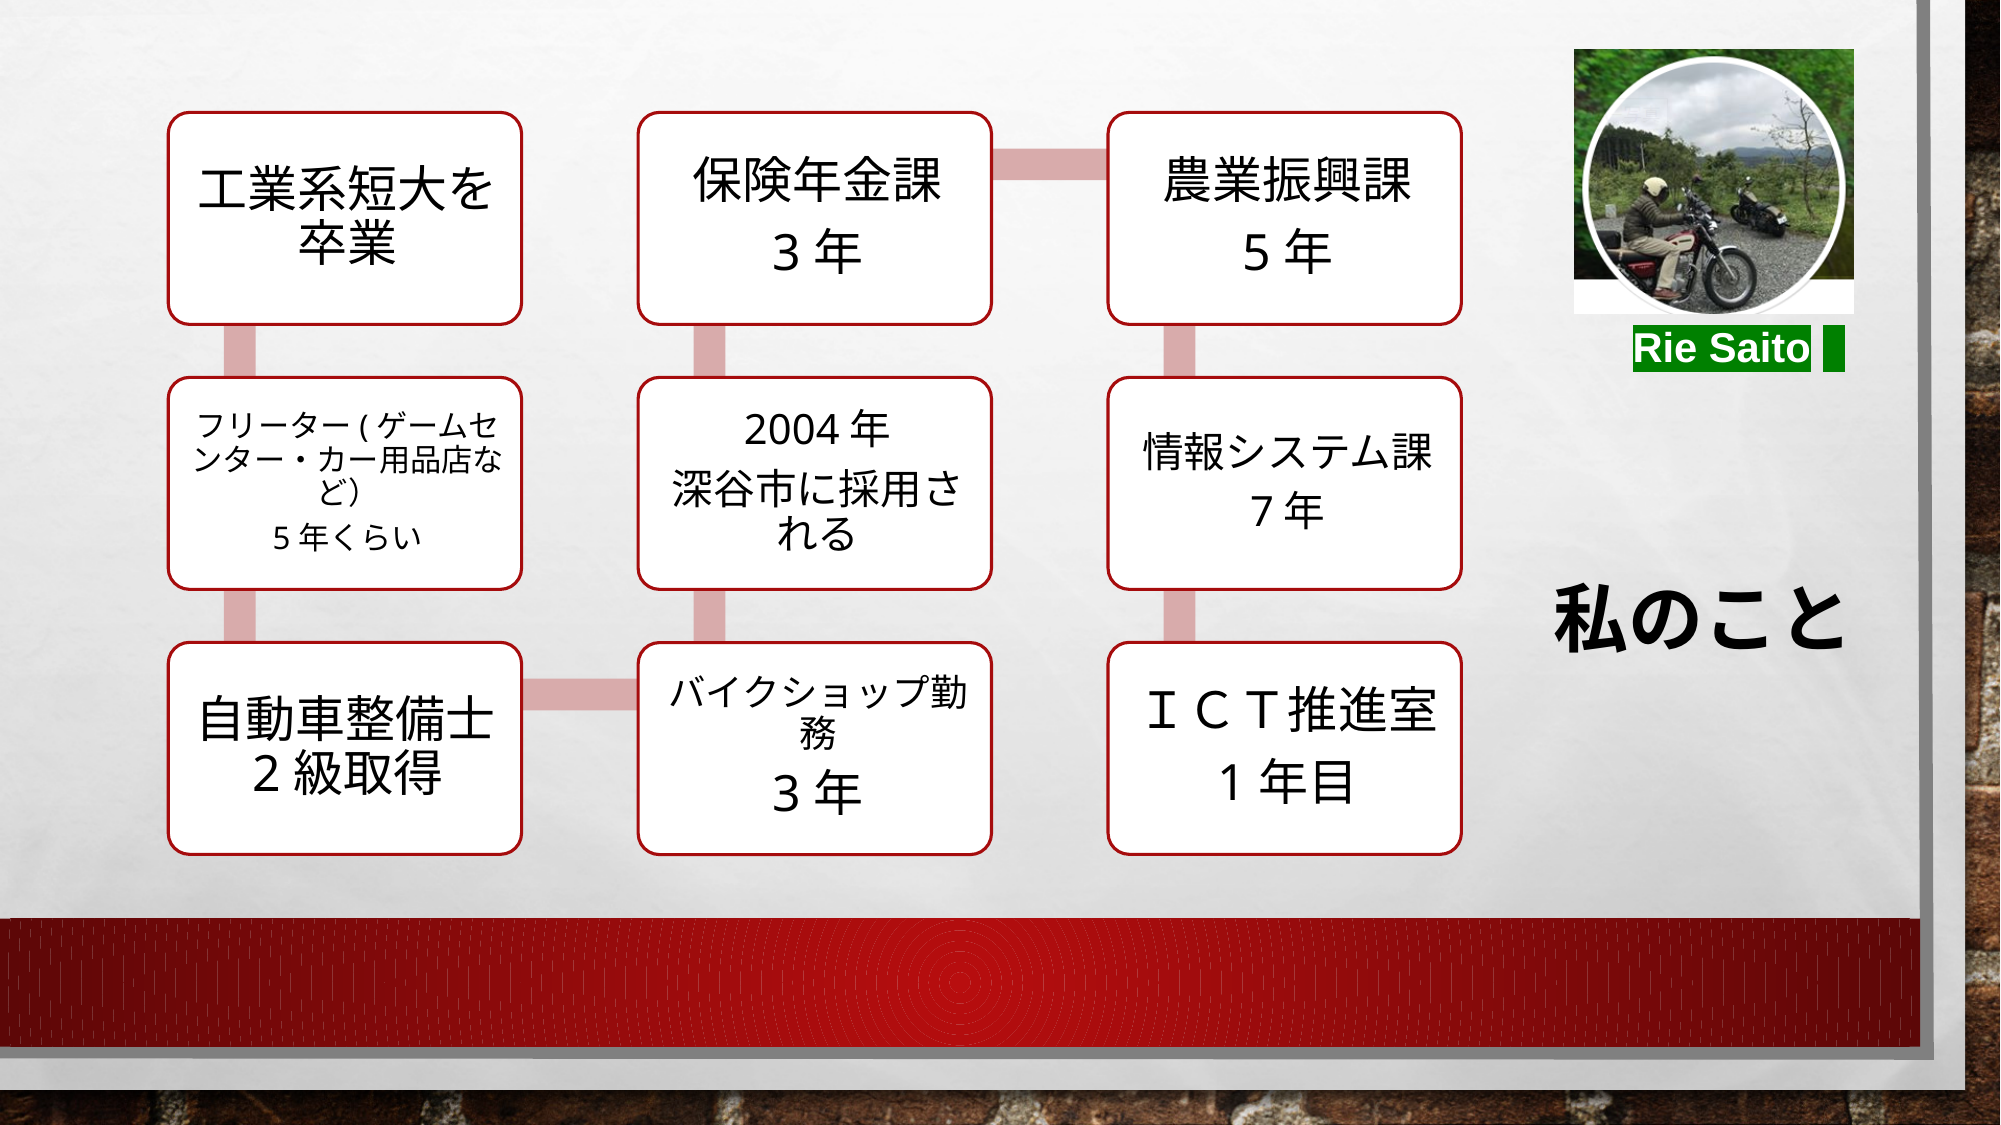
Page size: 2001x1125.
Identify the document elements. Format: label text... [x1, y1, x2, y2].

text_box Rie Saito [1617, 313, 1861, 379]
picture [0, 0, 2000, 1125]
picture [1574, 49, 1855, 314]
text_box 私のこと [1538, 564, 1890, 669]
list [139, 111, 1490, 855]
